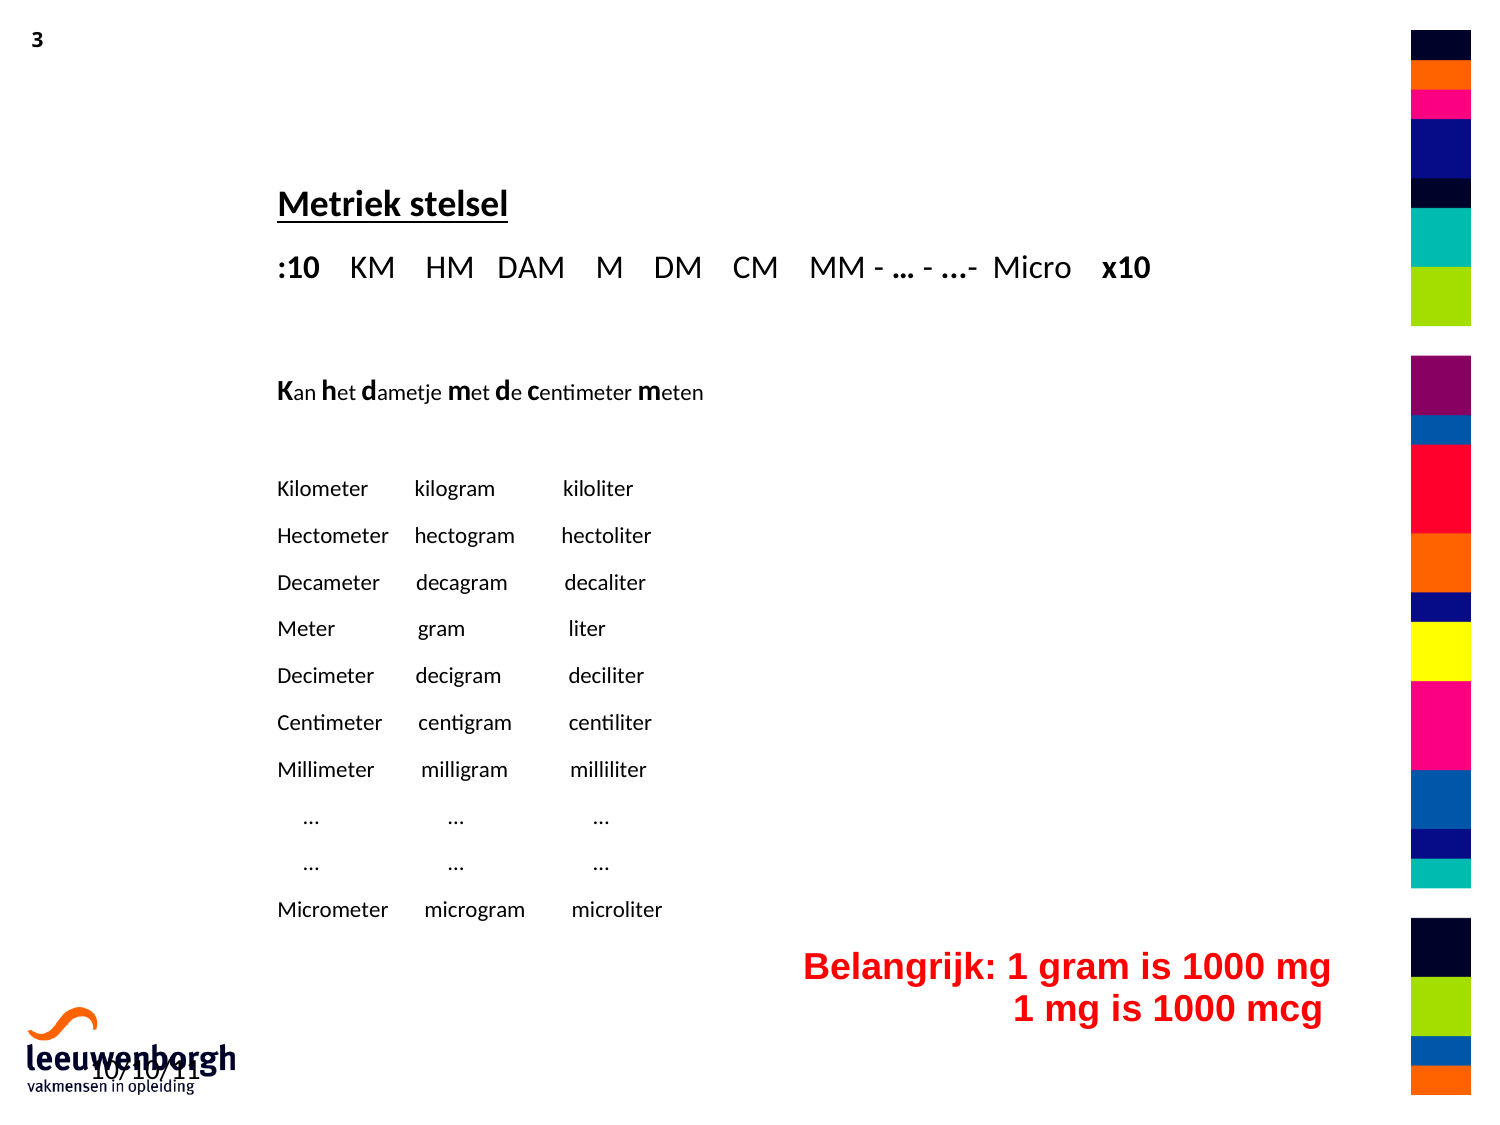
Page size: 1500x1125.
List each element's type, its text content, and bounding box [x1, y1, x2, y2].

picture [27, 1007, 235, 1095]
text_box Belangrijk: 1 gram is 1000 mg 1 mg is 1000 mcg [788, 938, 1347, 1037]
picture [276, 180, 1223, 945]
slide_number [74, 1042, 425, 1103]
picture [1411, 30, 1471, 1095]
